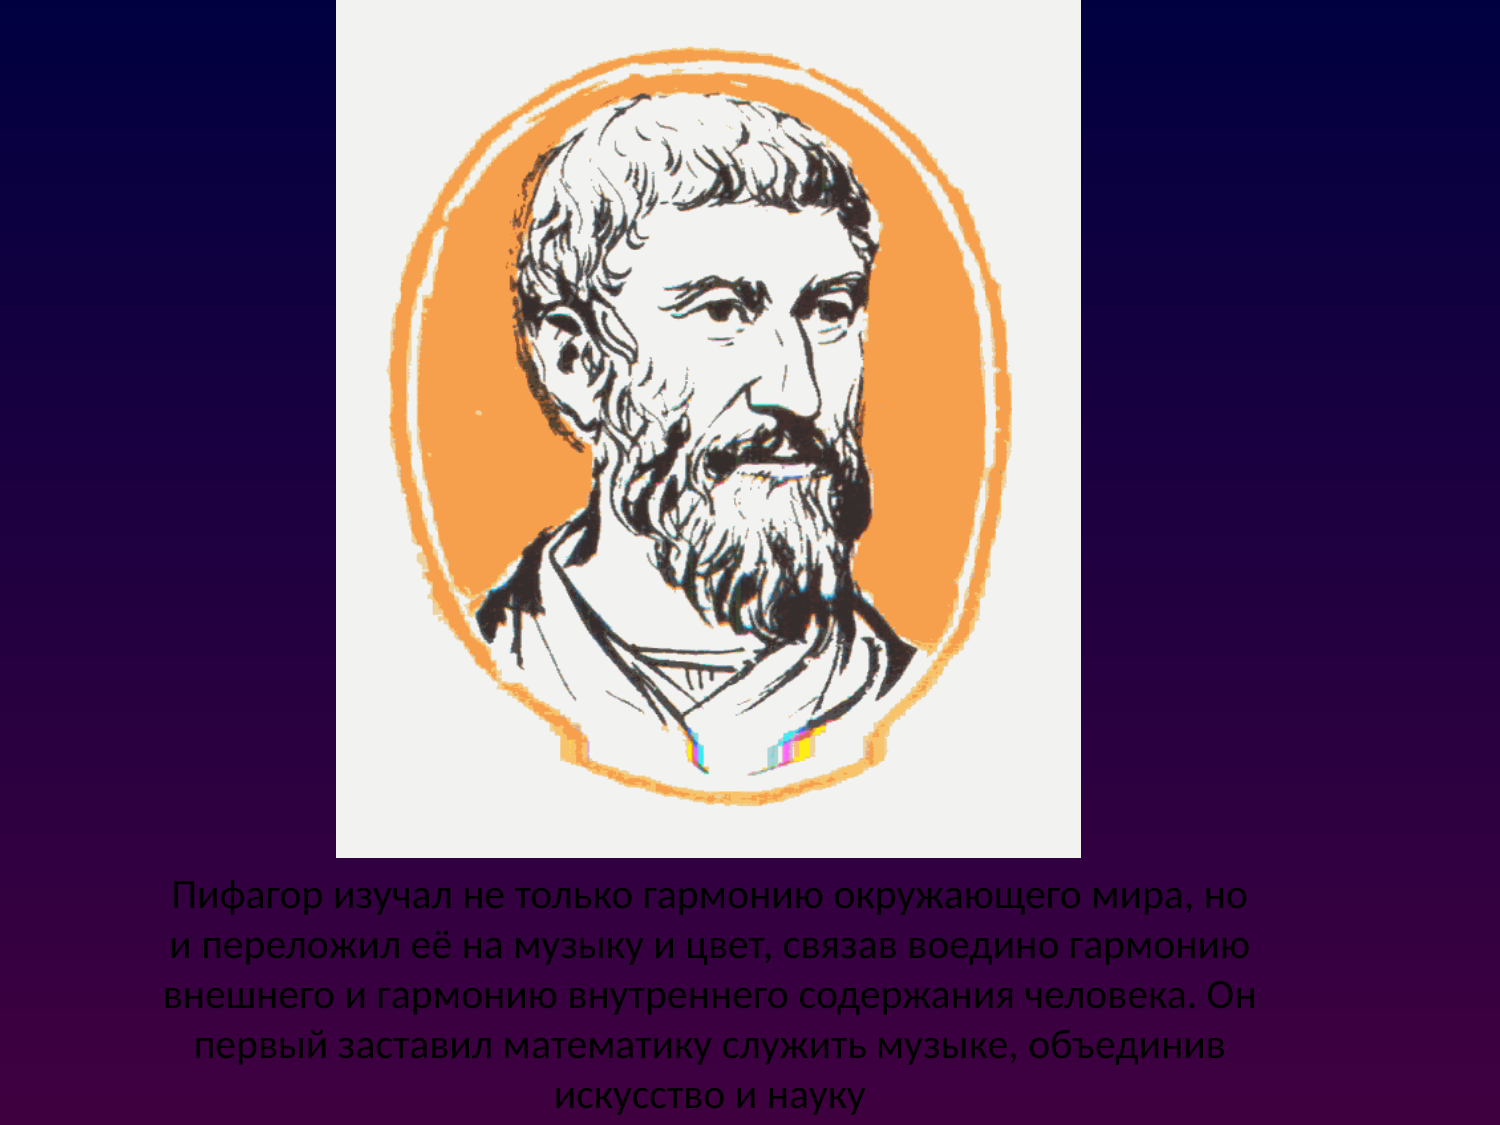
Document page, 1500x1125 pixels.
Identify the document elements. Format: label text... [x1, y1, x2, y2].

text_box Пифагор изучал не только гармонию окружающего мира, но и переложил её на музыку и цвет, связав воедино гармонию внешнего и гармонию внутреннего содержания человека. Он первый заставил математику служить музыке, объединив искусство и науку [147, 859, 1273, 1125]
picture [336, 0, 1081, 858]
